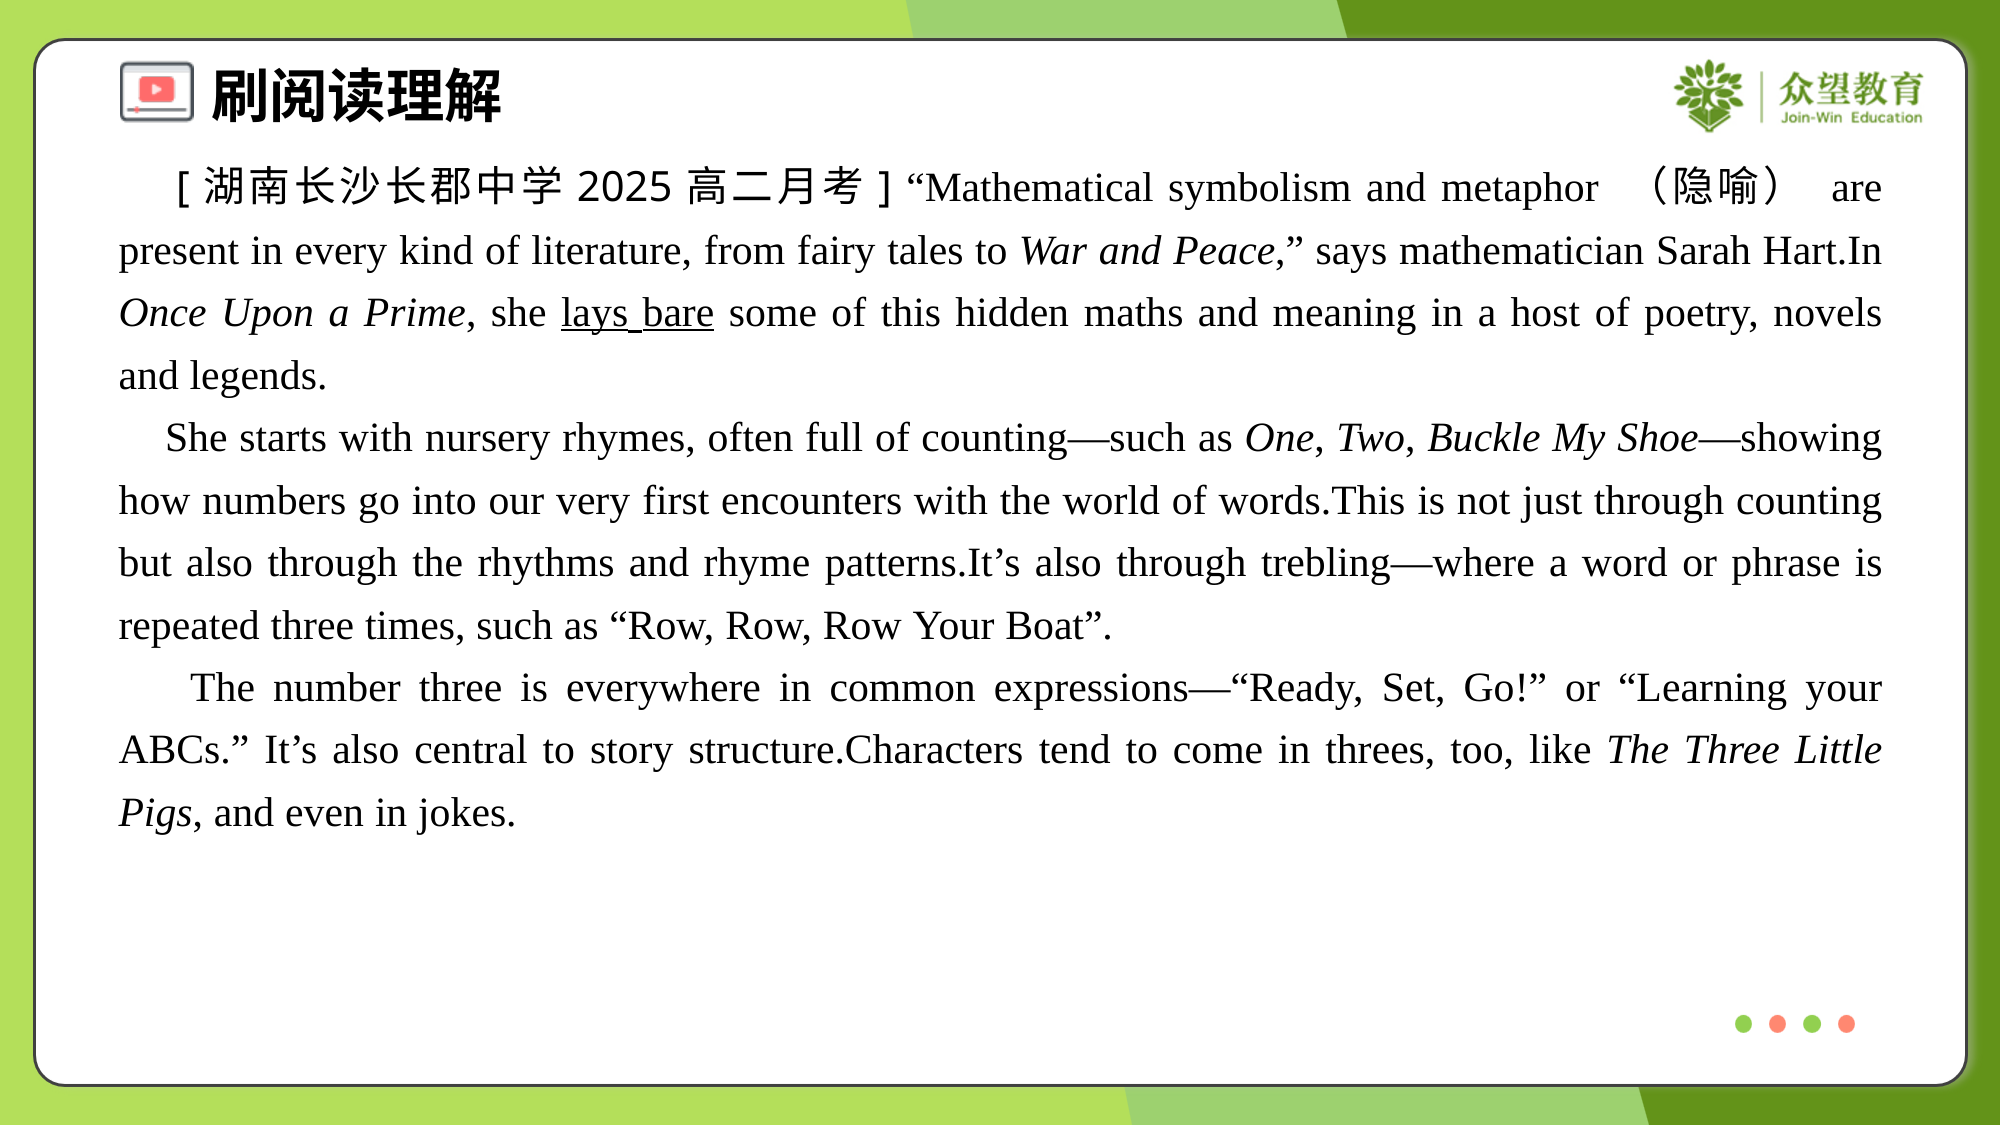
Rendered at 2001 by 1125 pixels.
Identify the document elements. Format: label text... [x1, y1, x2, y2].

text_box [湖南长沙长郡中学2025高二月考] “Mathematical symbolism and metaphor （隐喻） are present in every kind of literature, from fairy tales to War and Peace,” says mathematician Sarah Hart.In Once Upon a Prime, she lays bare some of this hidden maths and meaning in a host of poetry, novels and legends. She starts with nursery rhymes, often full of counting—such as One, Two, Buckle My Shoe—showing how numbers go into our very first encounters with the world of words.This is not just through counting but also through the rhythms and rhyme patterns.It’s also through trebling—where a word or phrase is repeated three times, such as “Row, Row, Row Your Boat”. The number three is everywhere in common expressions—“Ready, Set, Go!” or “Learning your ABCs.” It’s also central to story structure.Characters tend to come in threes, too, like The Three Little Pigs, and even in jokes. [118, 147, 1883, 836]
picture [0, 0, 2000, 1125]
